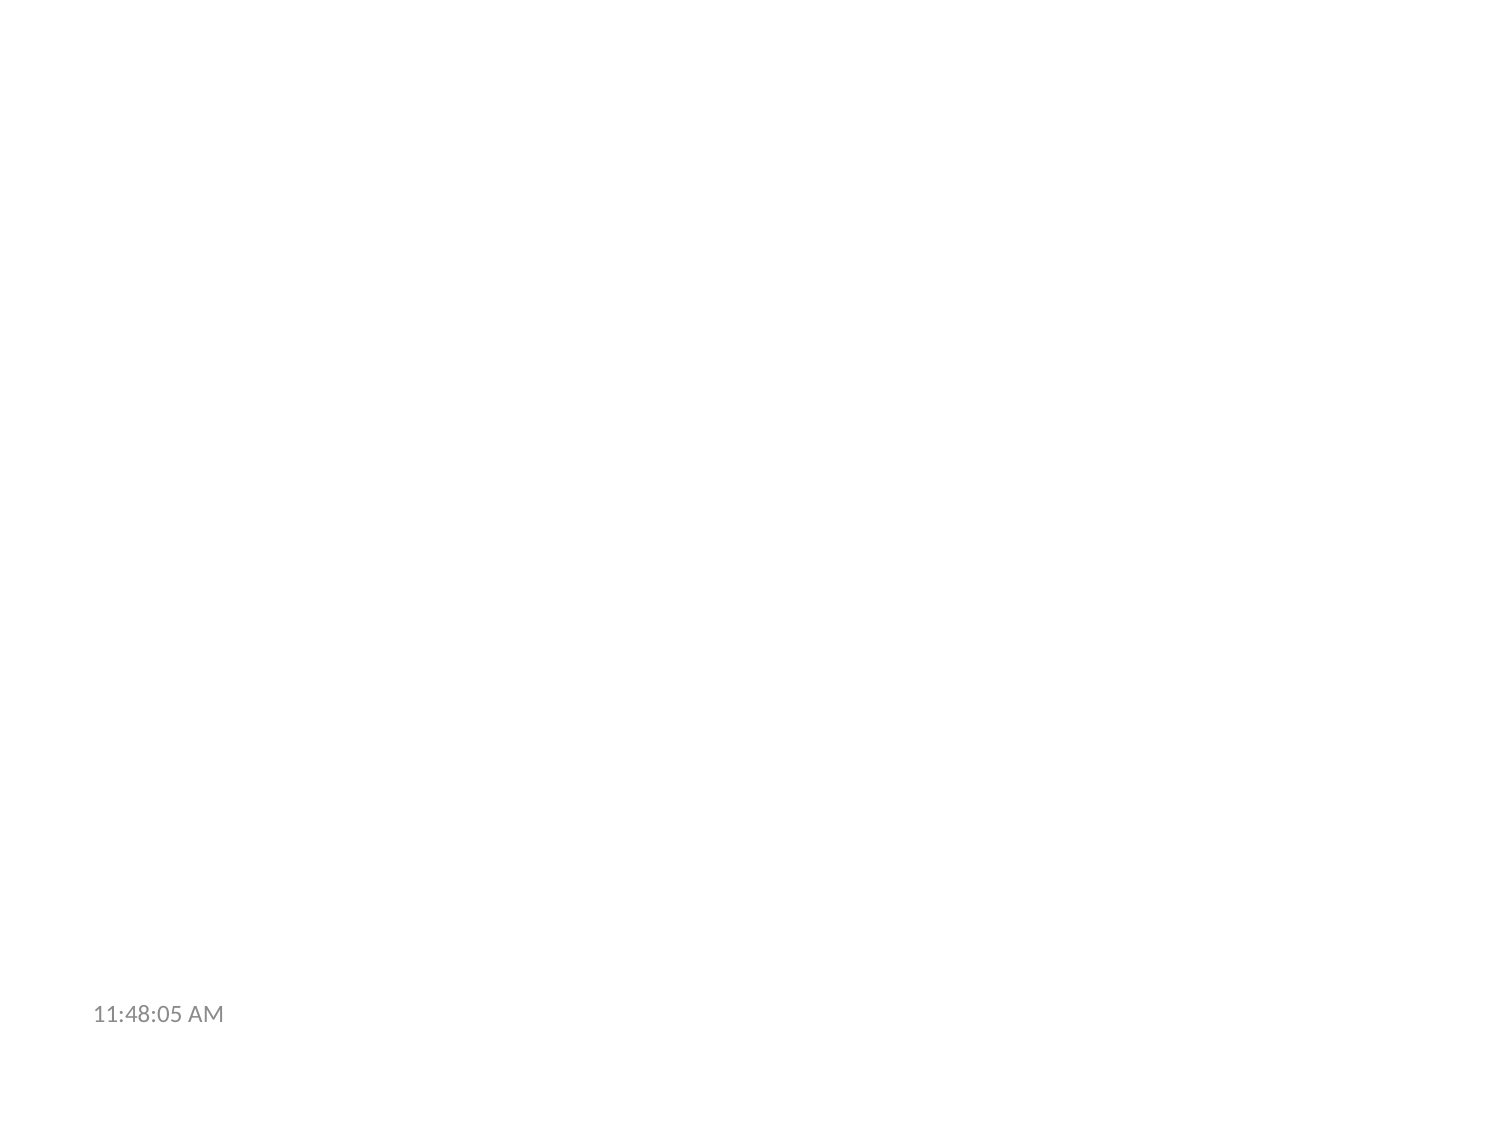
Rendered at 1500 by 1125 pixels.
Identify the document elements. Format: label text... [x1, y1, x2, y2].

text_box 3:35:09 PM [77, 982, 428, 1043]
